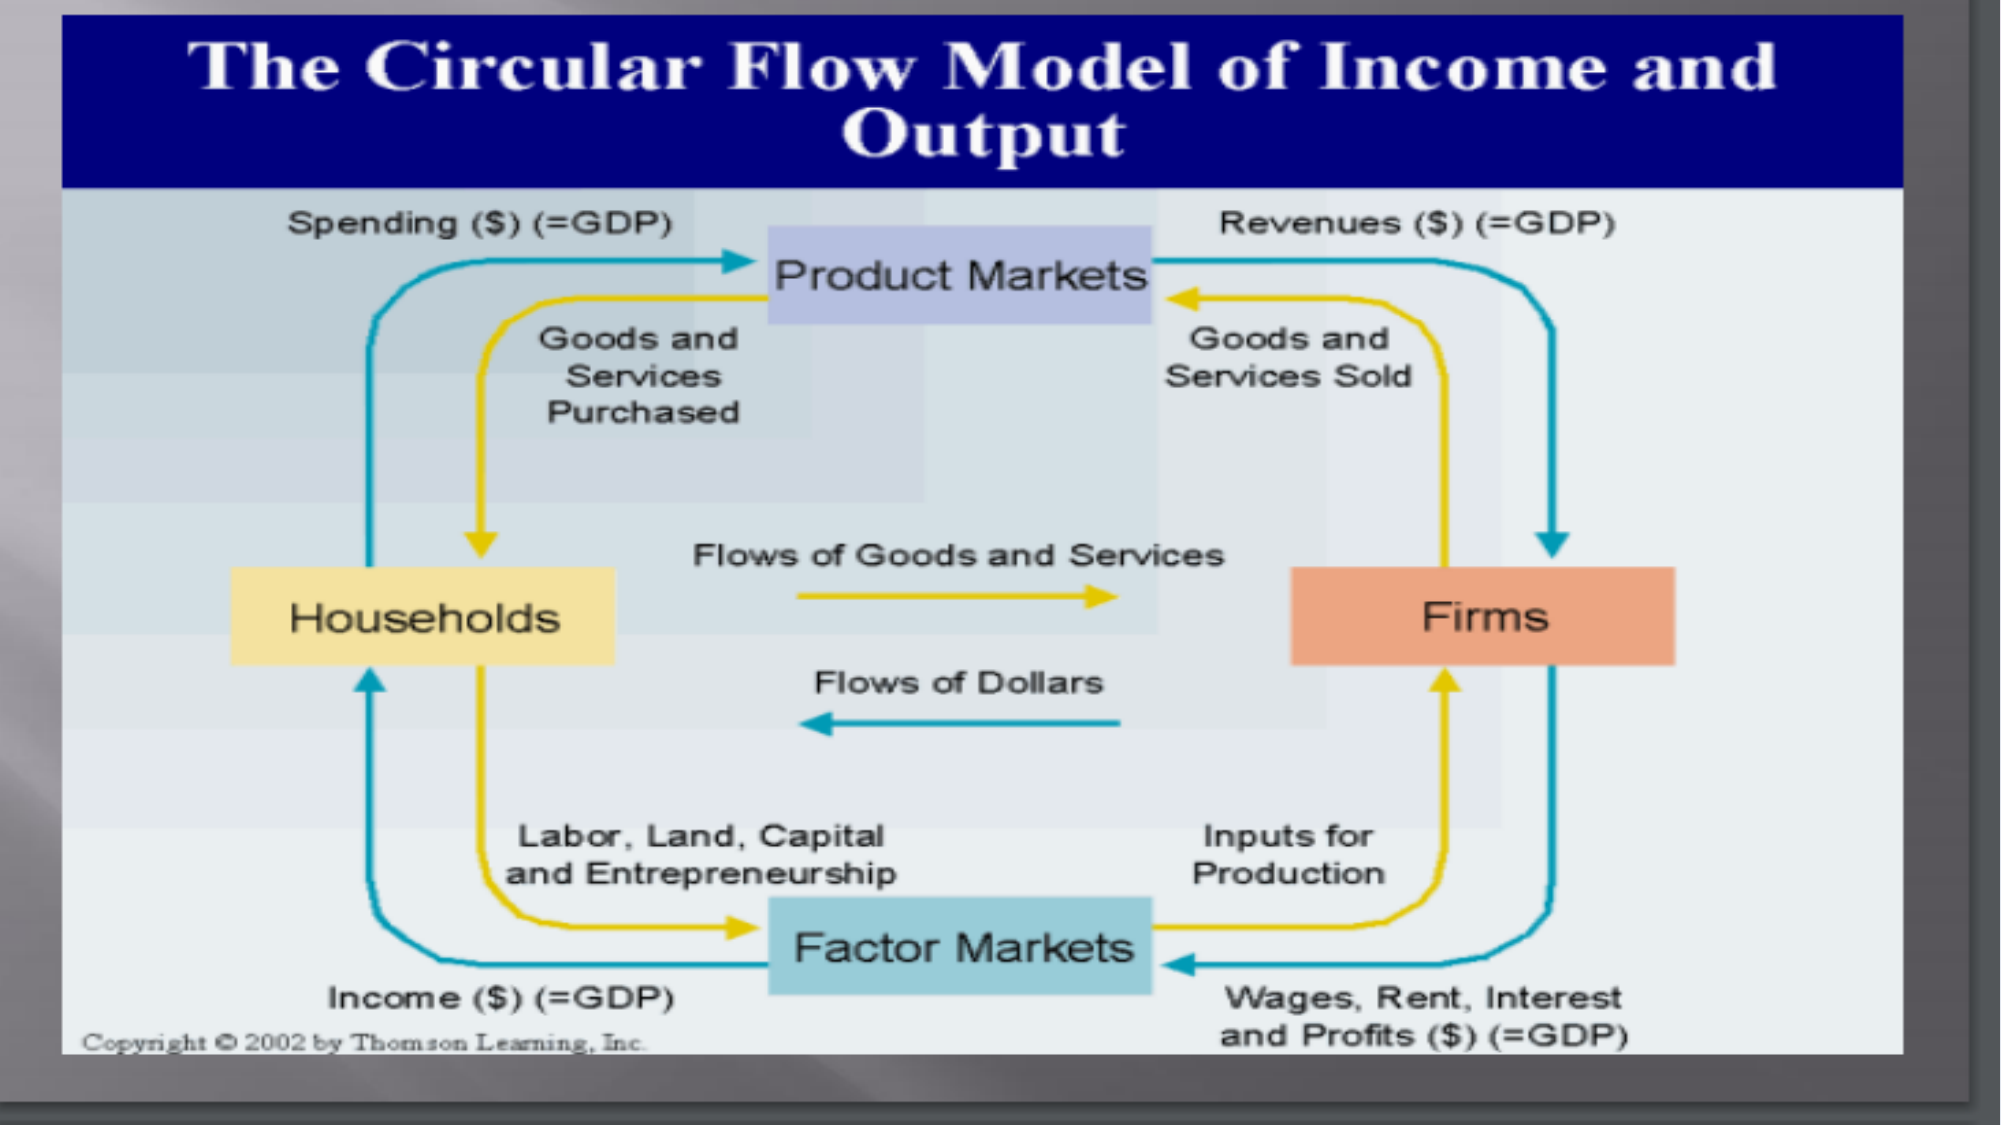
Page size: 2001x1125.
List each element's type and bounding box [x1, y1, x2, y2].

list [0, 0, 2000, 1125]
